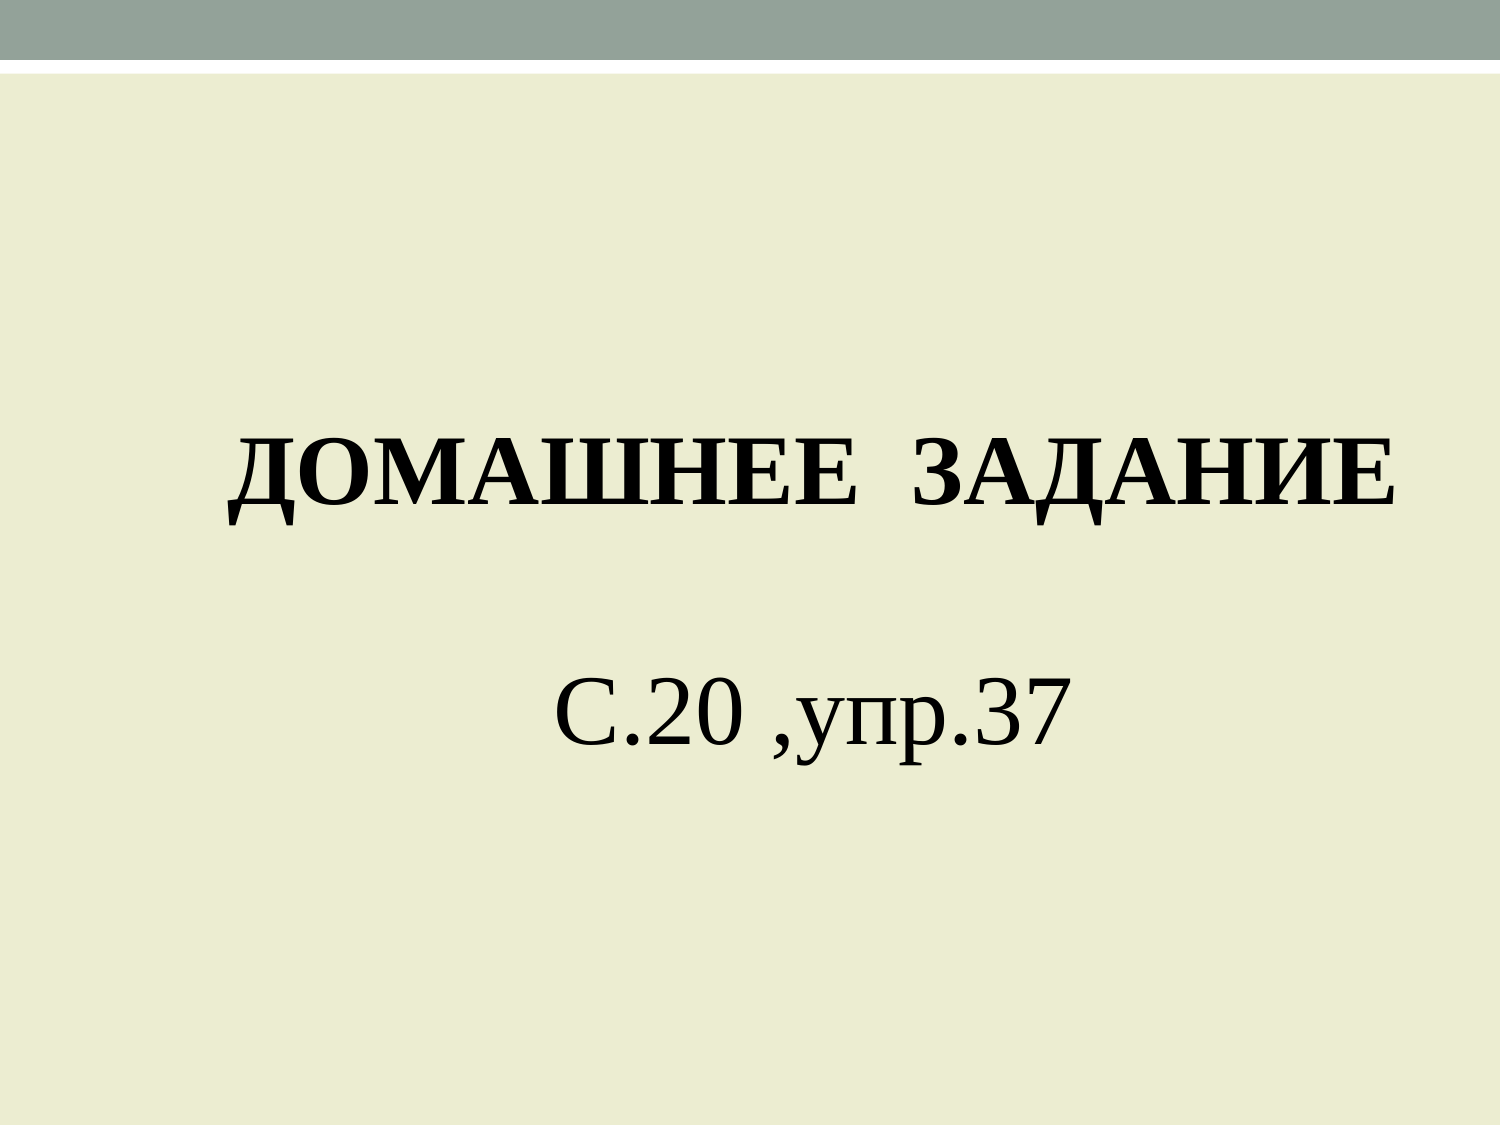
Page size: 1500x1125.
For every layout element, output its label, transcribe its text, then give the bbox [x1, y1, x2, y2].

text_box ДОМАШНЕЕ ЗАДАНИЕ С.20 ,упр.37 [212, 397, 1415, 772]
